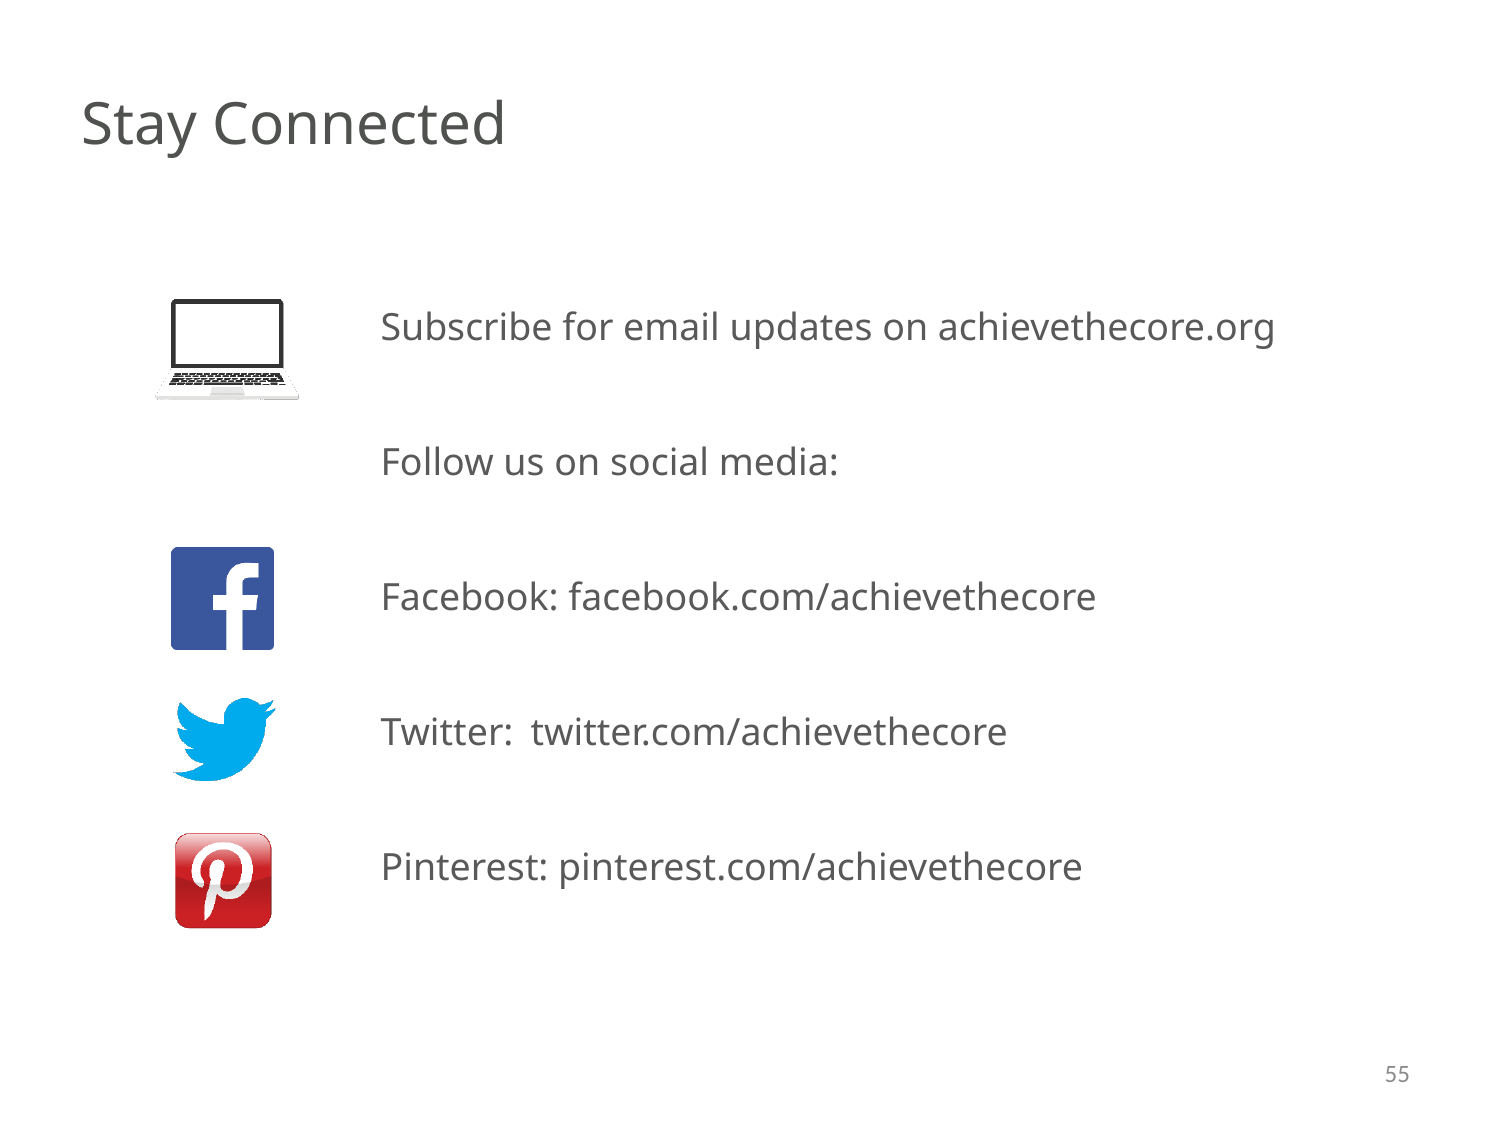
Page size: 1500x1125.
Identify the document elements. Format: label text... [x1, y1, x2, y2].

picture [170, 547, 274, 650]
text_box Subscribe for email updates on achievethecore.org Follow us on social media: Facebook: facebook.com/achievethecore Twitter: twitter.com/achievethecore Pinterest: pinterest.com/achievethecore [365, 295, 1296, 896]
picture [173, 697, 240, 782]
picture [170, 829, 274, 932]
slide_number 55 [1074, 1042, 1425, 1103]
picture [155, 298, 299, 400]
picture [214, 712, 276, 782]
text_box Stay Connected [67, 78, 1330, 164]
picture [249, 697, 276, 709]
